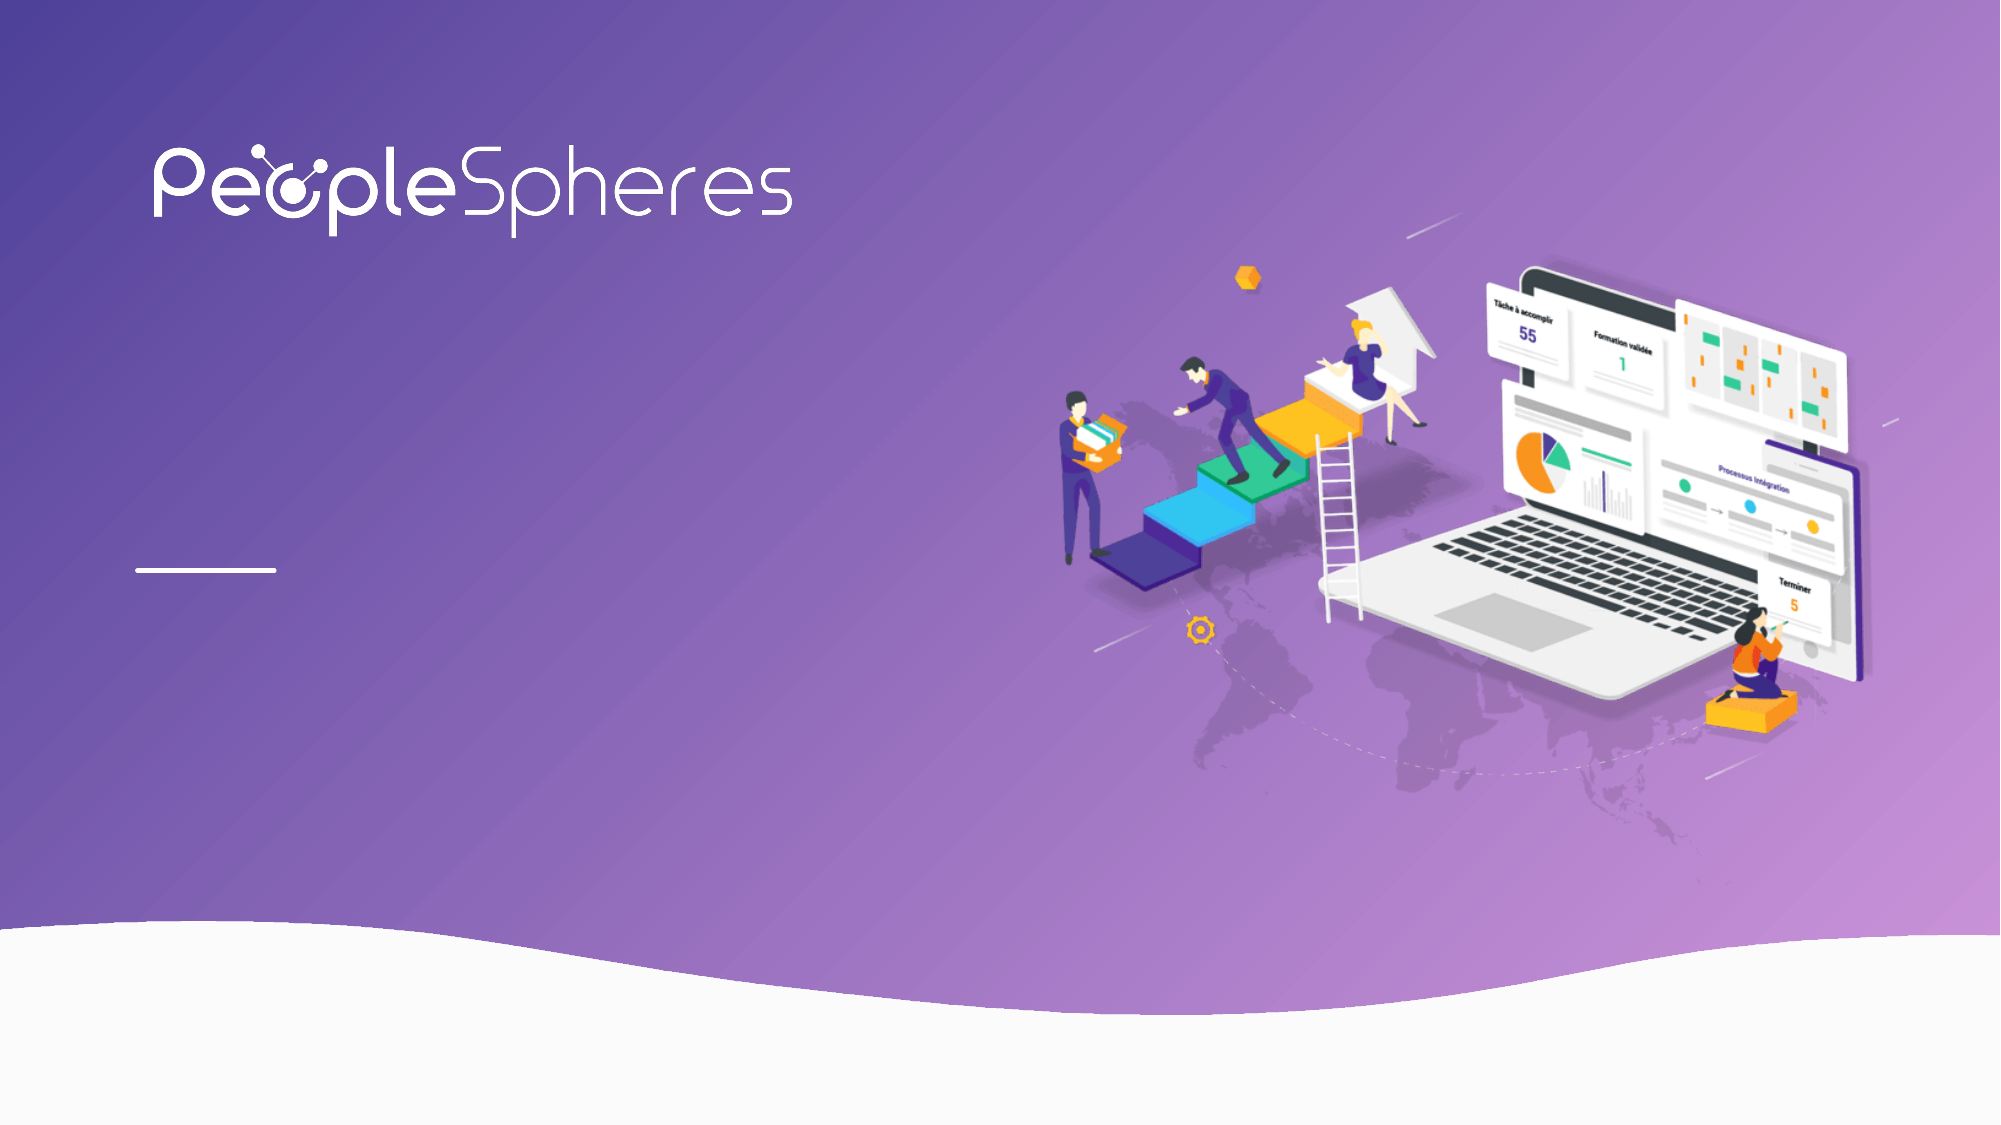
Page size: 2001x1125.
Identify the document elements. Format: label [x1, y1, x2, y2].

picture [154, 144, 793, 243]
picture [1059, 209, 1899, 886]
